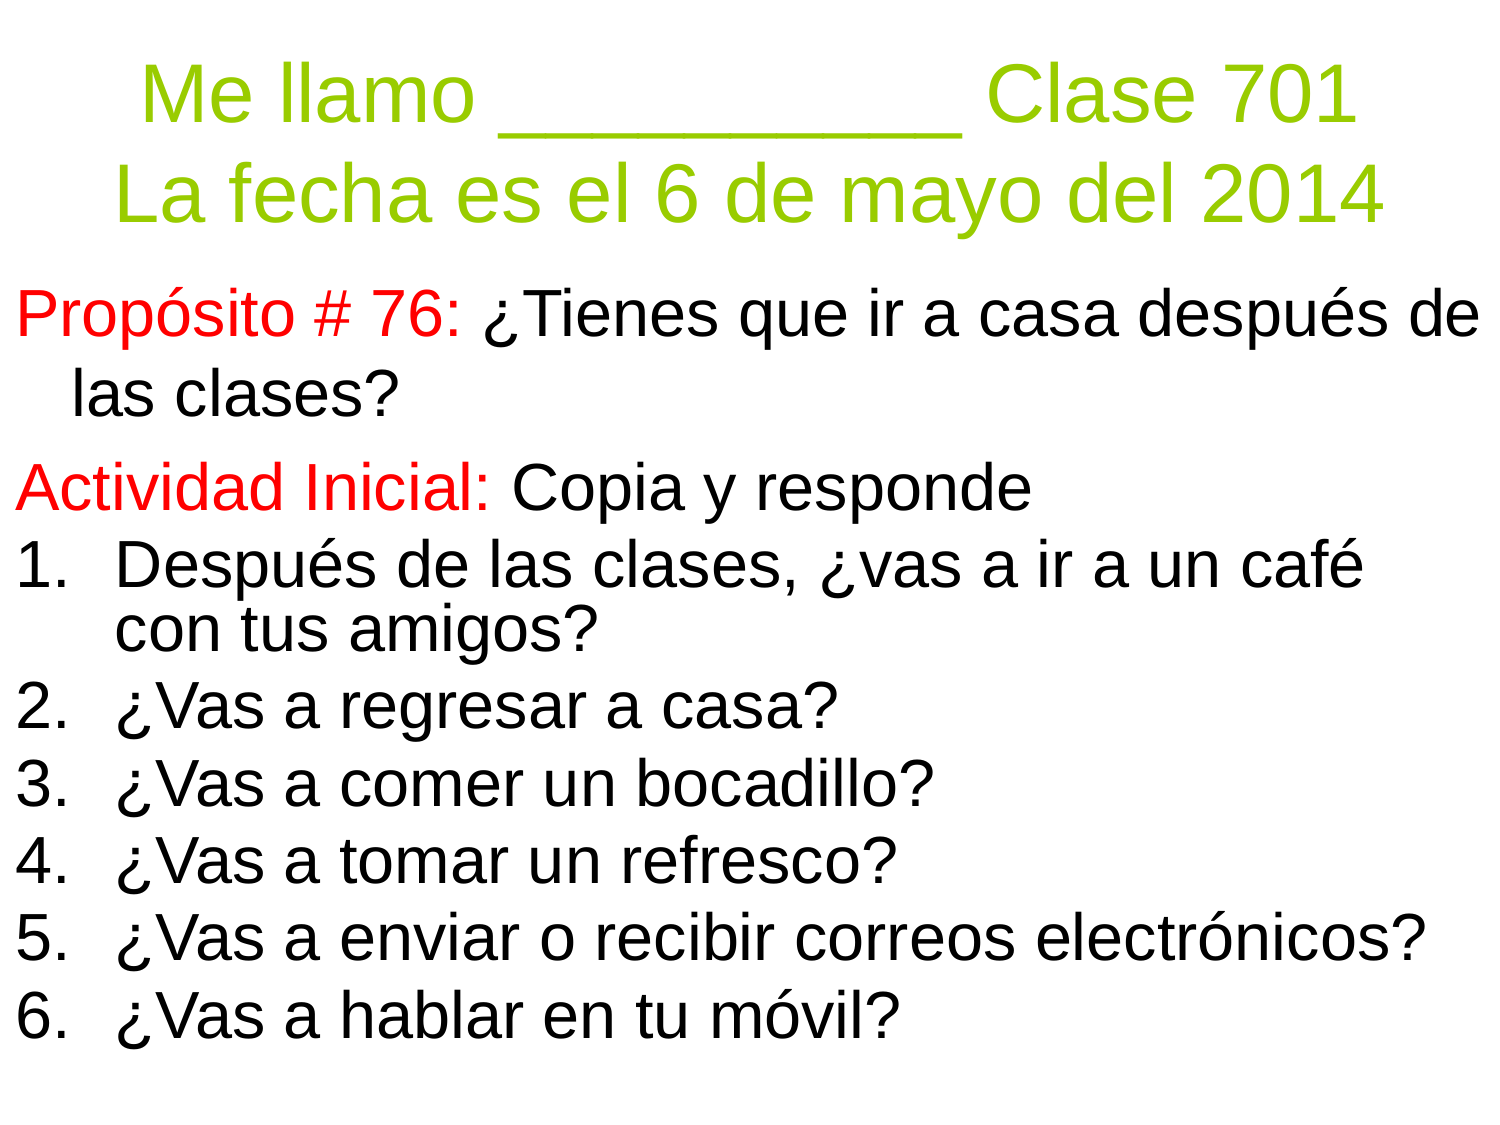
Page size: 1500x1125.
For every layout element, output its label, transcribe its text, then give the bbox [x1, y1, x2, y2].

list Propósito # 76: ¿Tienes que ir a casa después de las clases? Actividad Inicial: Copia y responde Después de las clases, ¿vas a ir a un café con tus amigos? ¿Vas a regresar a casa? ¿Vas a comer un bocadillo? ¿Vas a tomar un refresco? ¿Vas a enviar o recibir correos electrónicos? ¿Vas a hablar en tu móvil? [0, 262, 1500, 1005]
title Me llamo __________ Clase 701 La fecha es el 6 de mayo del 2014 [75, 45, 1425, 233]
